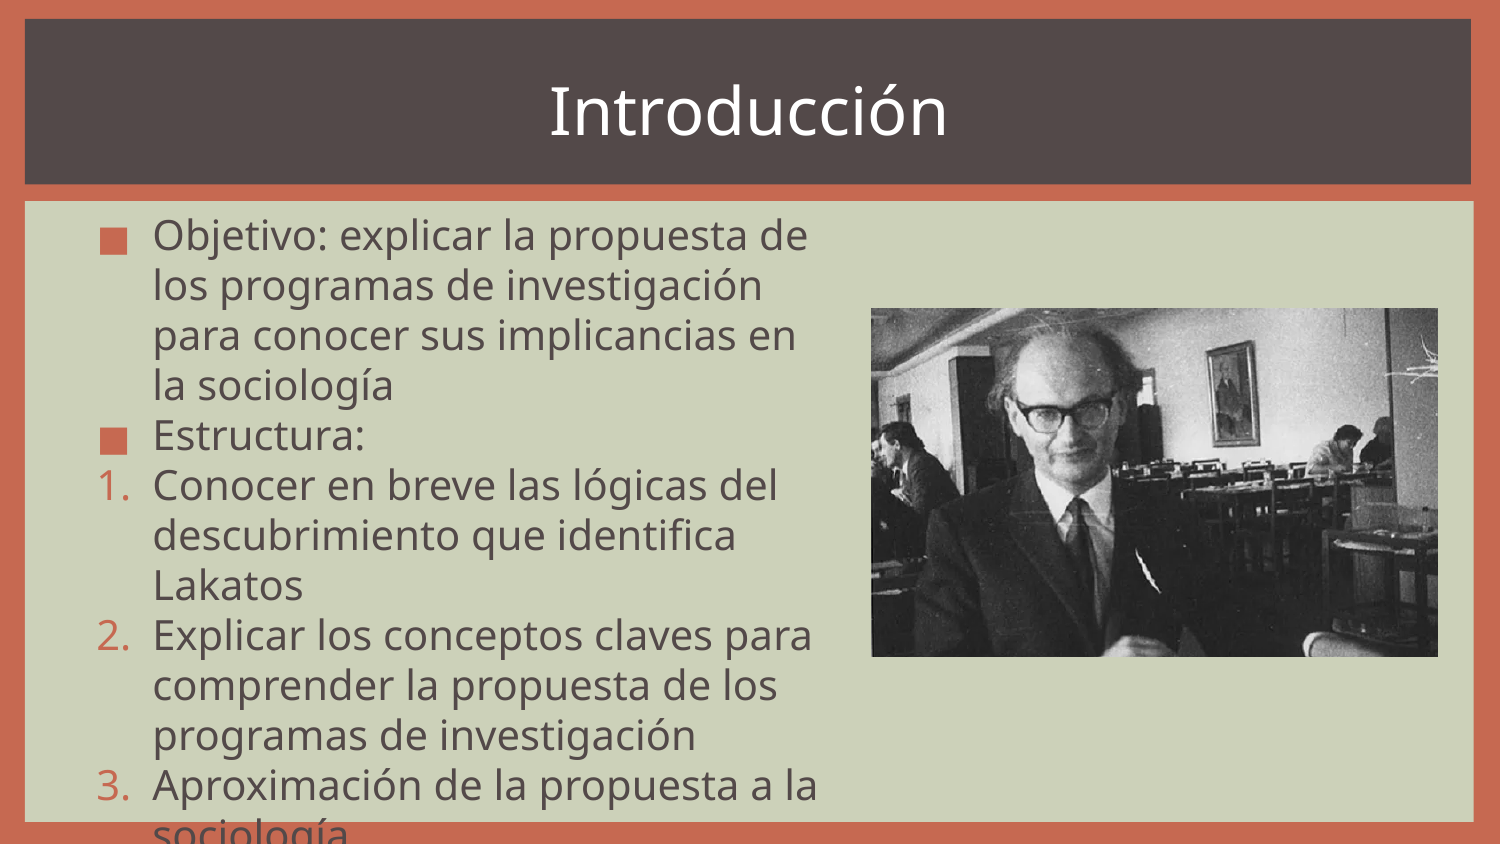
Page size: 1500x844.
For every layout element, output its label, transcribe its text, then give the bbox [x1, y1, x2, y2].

title Introducción [62, 43, 1438, 174]
picture [871, 308, 1438, 658]
list Objetivo: explicar la propuesta de los programas de investigación para conocer sus implicancias en la sociología Estructura: Conocer en breve las lógicas del descubrimiento que identifica Lakatos Explicar los conceptos claves para comprender la propuesta de los programas de investigación Aproximación de la propuesta a la sociología [62, 201, 846, 754]
